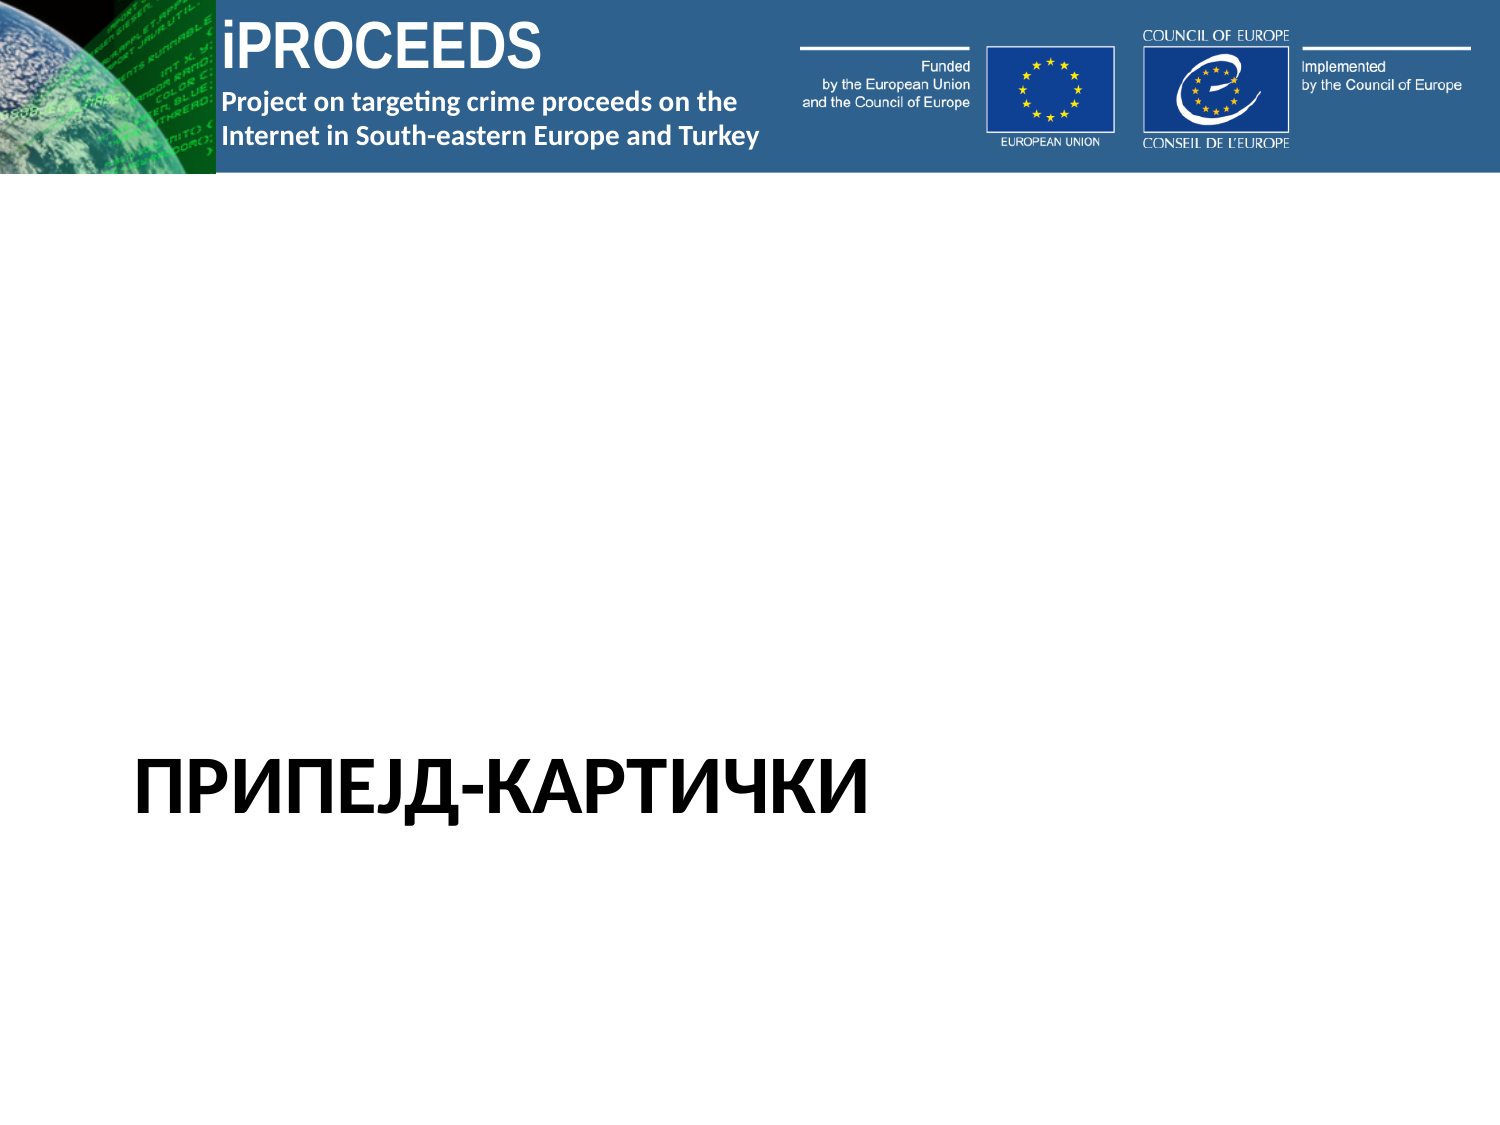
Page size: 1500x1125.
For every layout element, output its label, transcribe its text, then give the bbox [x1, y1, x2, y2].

picture [0, 0, 216, 174]
title Припејд-картички [118, 722, 1394, 947]
picture [800, 30, 1471, 148]
